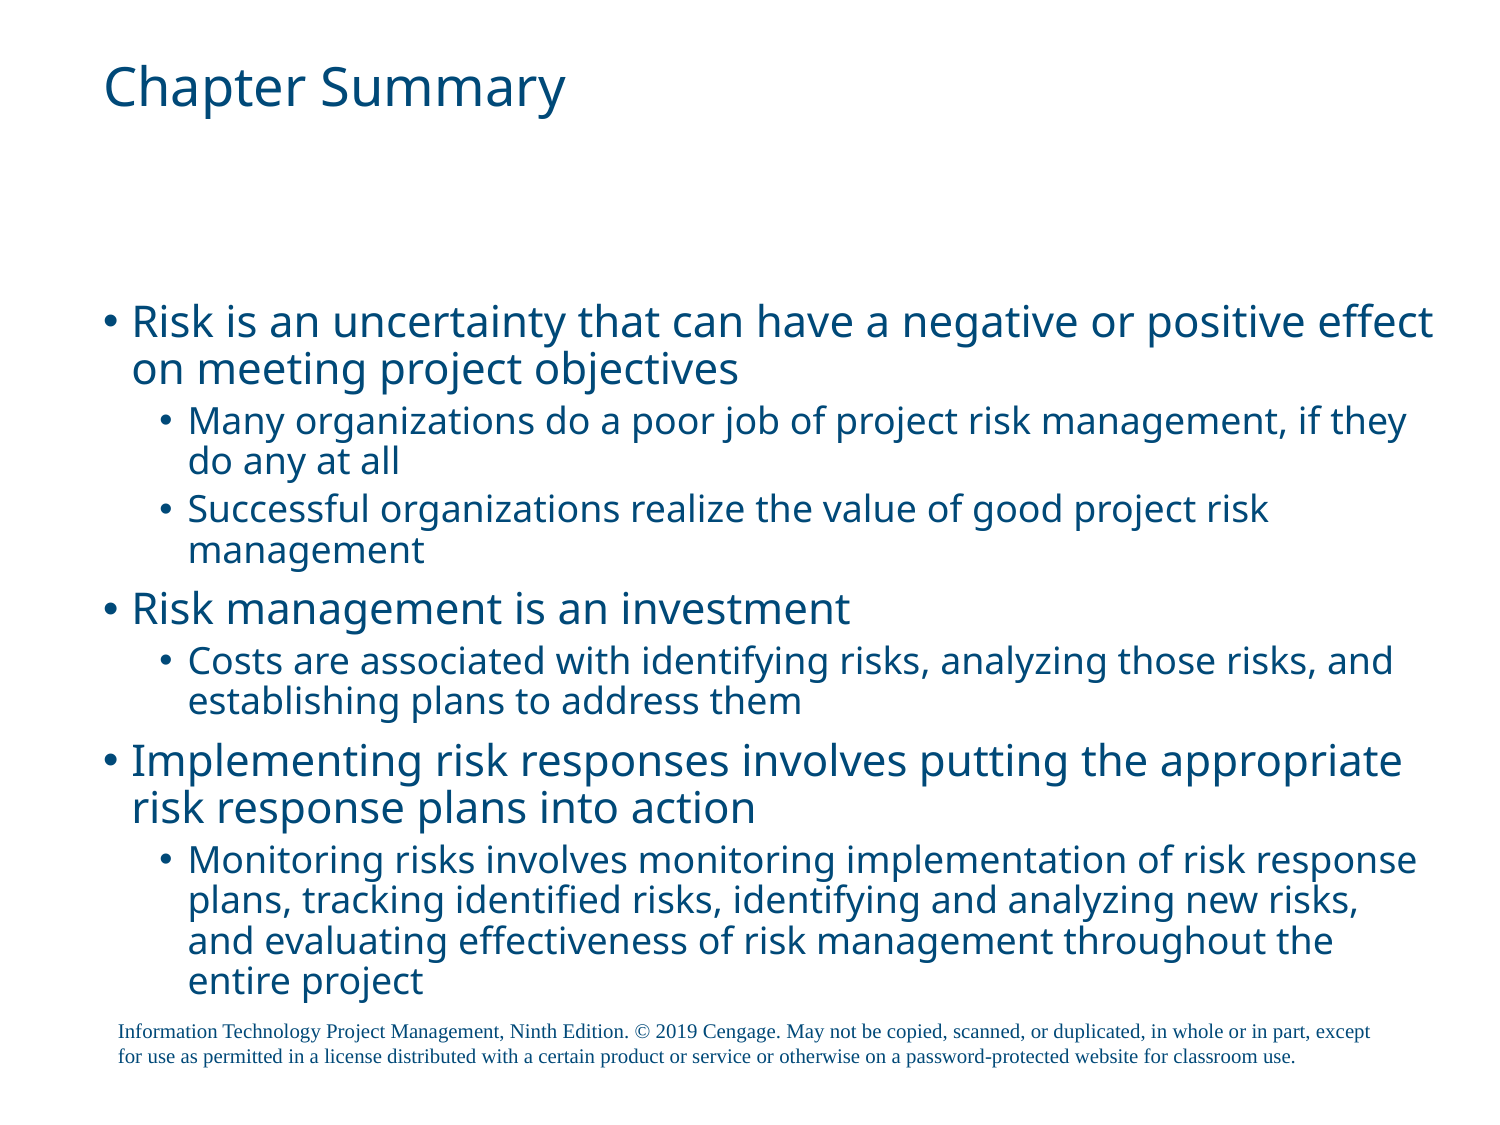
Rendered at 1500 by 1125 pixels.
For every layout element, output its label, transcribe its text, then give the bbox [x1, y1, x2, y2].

title Chapter Summary [103, 59, 1397, 278]
footer Information Technology Project Management, Ninth Edition. © 2019 Cengage. May not be copied, scanned, or duplicated, in whole or in part, except for use as permitted in a license distributed with a certain product or service or otherwise on a password-protected website for classroom use. [103, 1009, 1397, 1070]
list Risk is an uncertainty that can have a negative or positive effect on meeting project objectives Many organizations do a poor job of project risk management, if they do any at all Successful organizations realize the value of good project risk management Risk management is an investment Costs are associated with identifying risks, analyzing those risks, and establishing plans to address them Implementing risk responses involves putting the appropriate risk response plans into action Monitoring risks involves monitoring implementation of risk response plans, tracking identified risks, identifying and analyzing new risks, and evaluating effectiveness of risk management throughout the entire project [103, 299, 1438, 1014]
